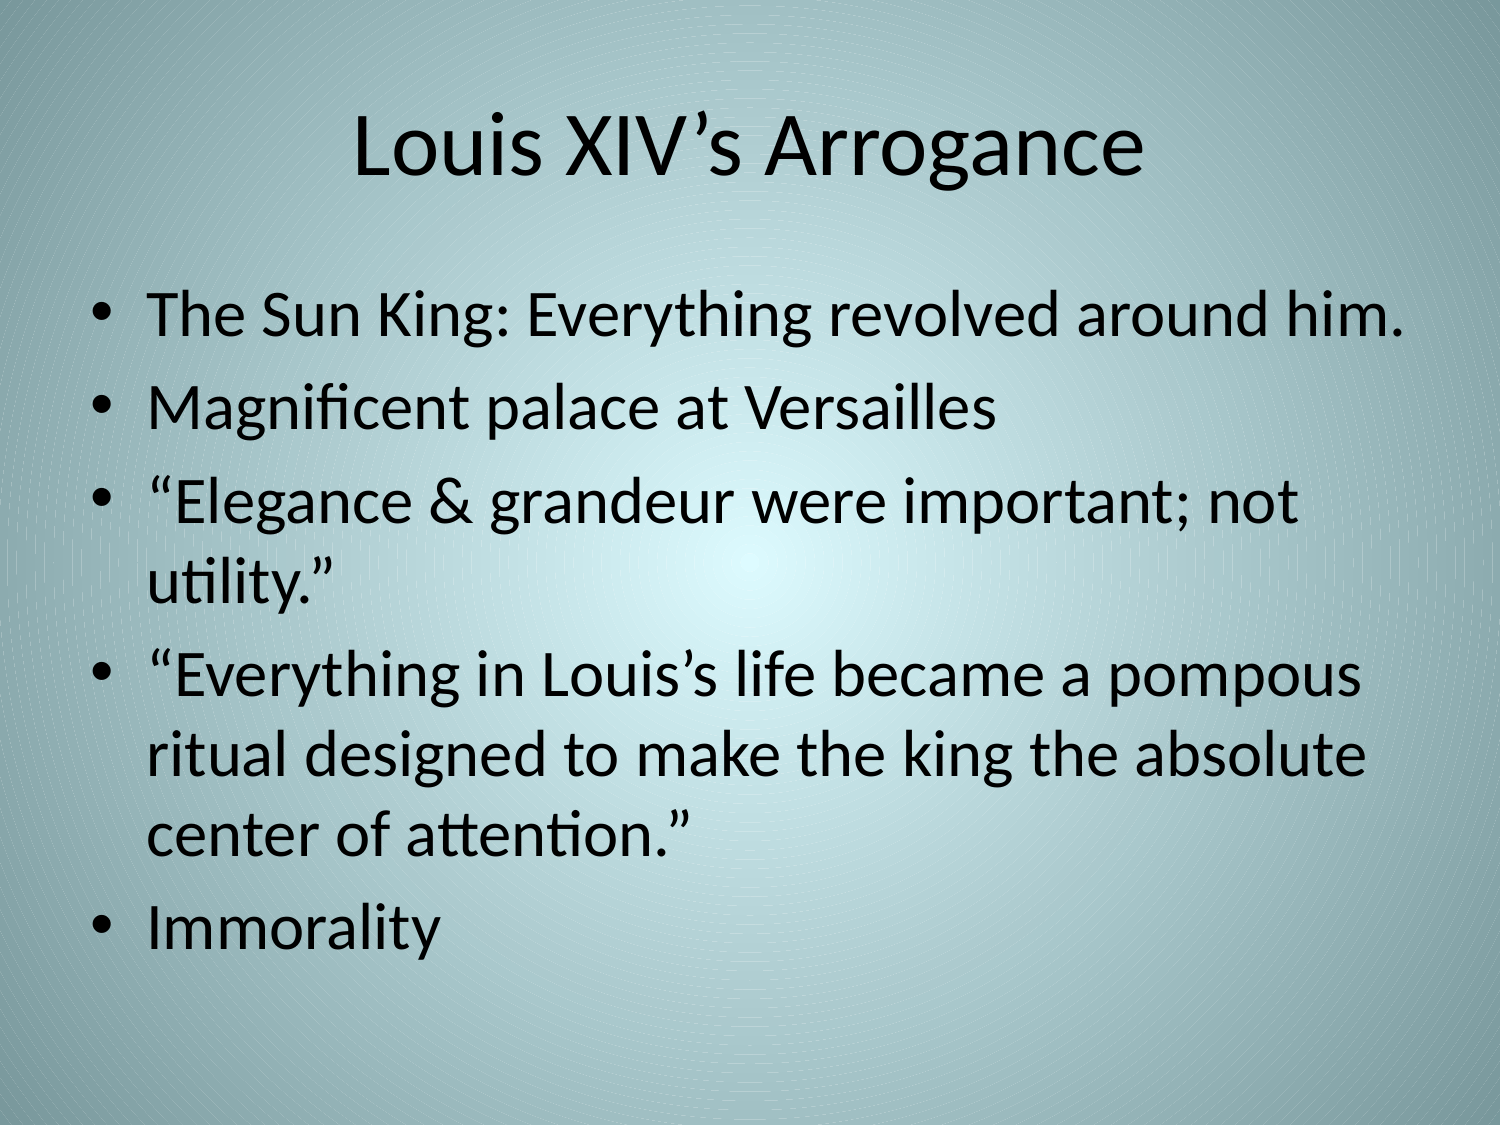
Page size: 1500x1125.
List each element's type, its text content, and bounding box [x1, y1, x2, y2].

title Louis XIV’s Arrogance [75, 45, 1425, 233]
list The Sun King: Everything revolved around him. Magnificent palace at Versailles “Elegance & grandeur were important; not utility.” “Everything in Louis’s life became a pompous ritual designed to make the king the absolute center of attention.” Immorality [75, 262, 1425, 1005]
